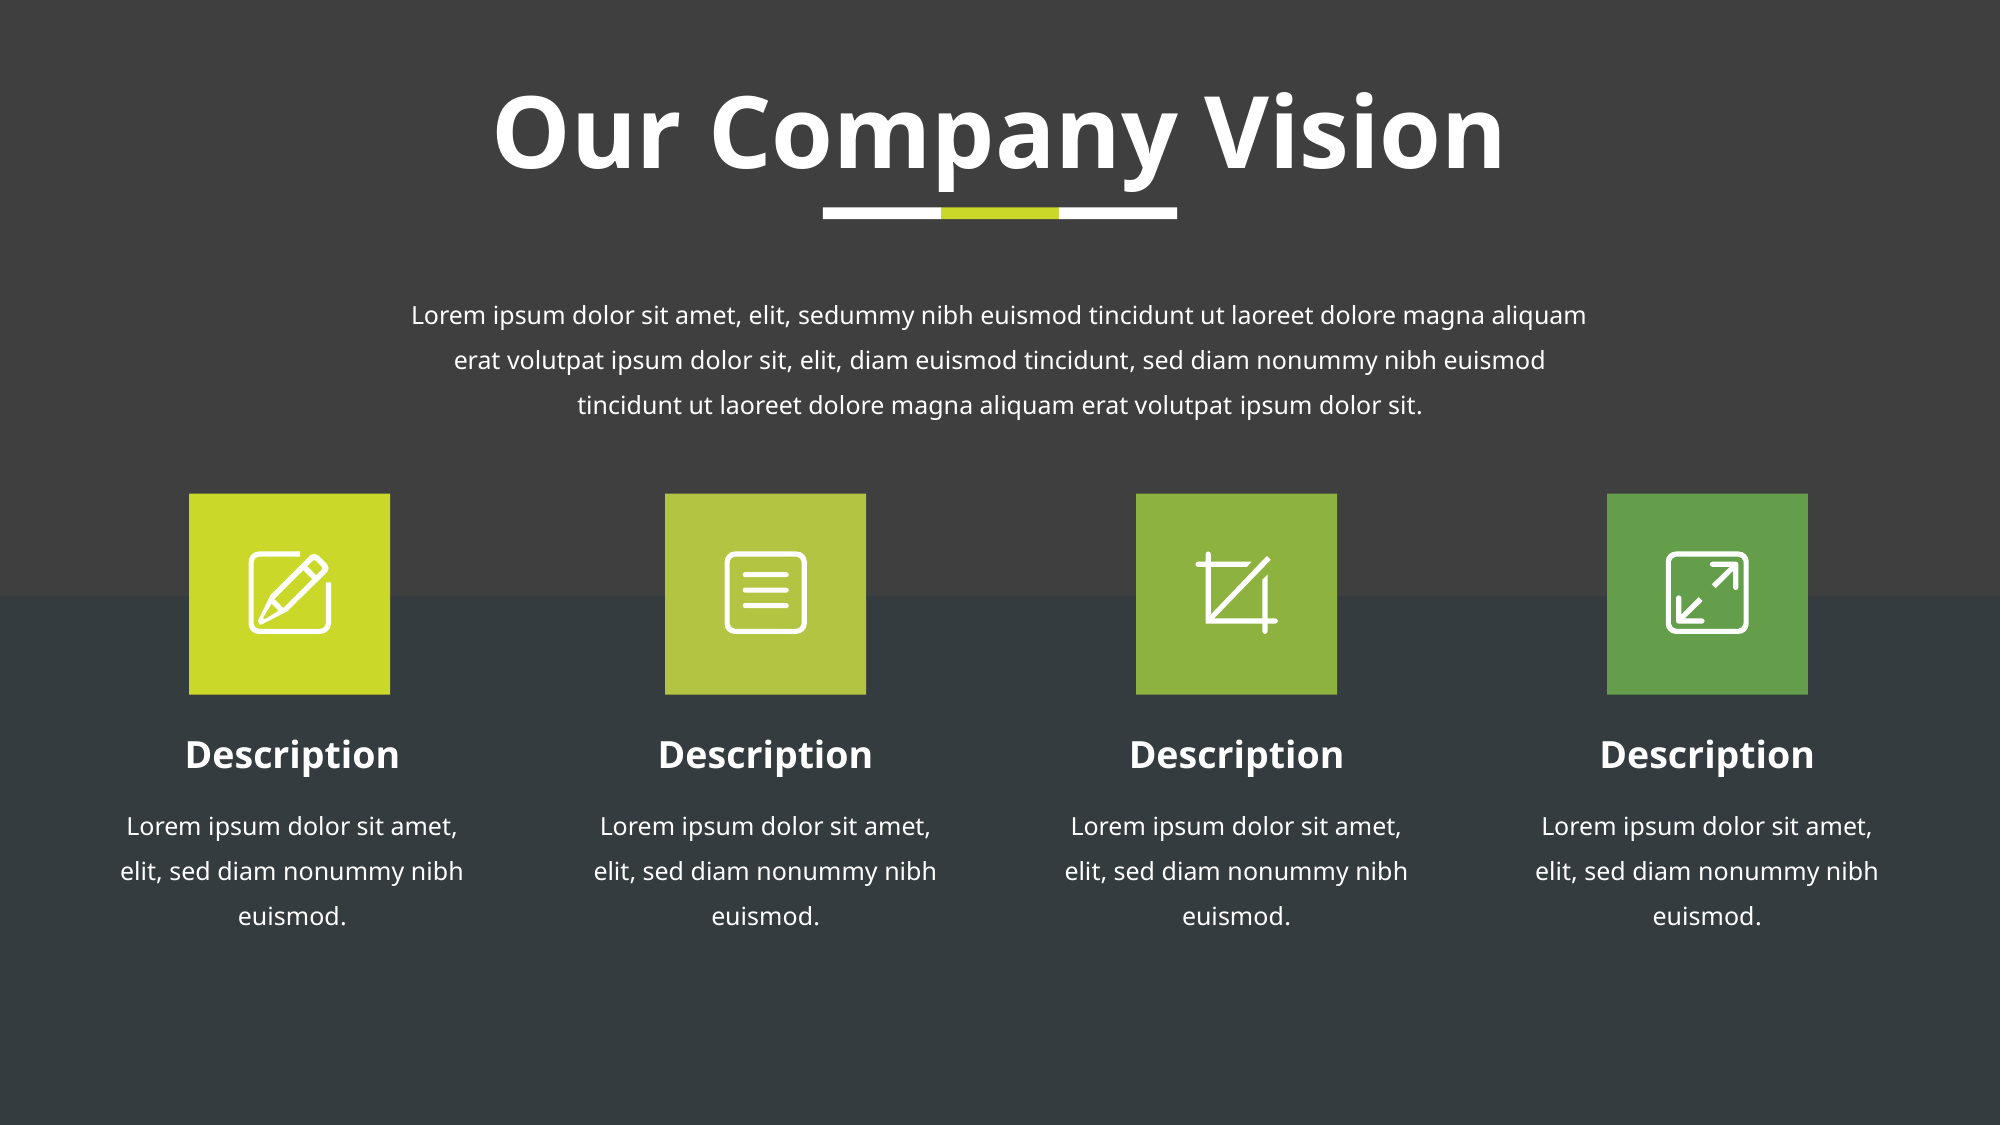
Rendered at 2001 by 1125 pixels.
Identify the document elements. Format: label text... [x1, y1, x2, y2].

picture [0, 596, 2000, 1125]
text_box [325, 582, 332, 596]
text_box [664, 493, 867, 596]
text_box [1665, 551, 1749, 596]
text_box [270, 553, 329, 596]
text_box Lorem ipsum dolor sit amet, elit, sedummy nibh euismod tincidunt ut laoreet dolore magna aliquam erat volutpat ipsum dolor sit, elit, diam euismod tincidunt, sed diam nonummy nibh euismod tincidunt ut laoreet dolore magna aliquam erat volutpat ipsum dolor sit. [392, 277, 1608, 428]
text_box [1135, 493, 1338, 596]
text_box [1195, 551, 1252, 596]
text_box [1228, 555, 1271, 596]
text_box [724, 551, 807, 596]
text_box [188, 493, 391, 596]
text_box [248, 551, 301, 596]
text_box [1606, 493, 1809, 596]
title Our Company Vision [137, 59, 1863, 214]
